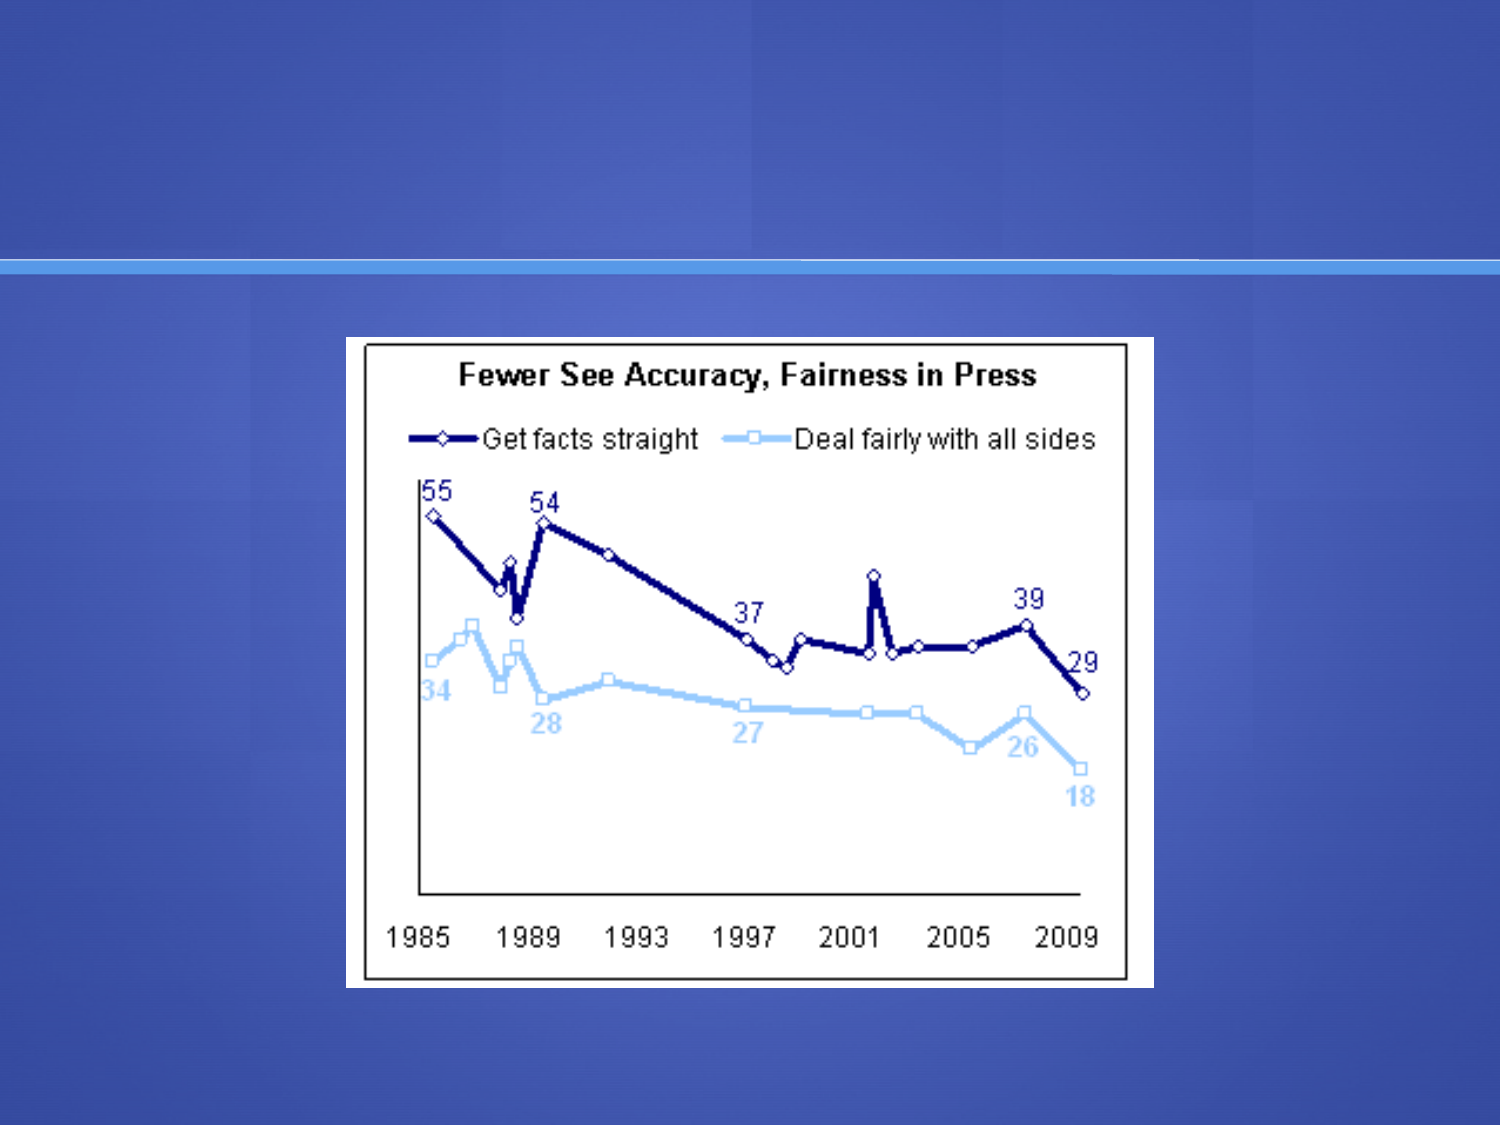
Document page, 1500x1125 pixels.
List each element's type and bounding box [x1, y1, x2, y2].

list [73, 336, 1426, 989]
